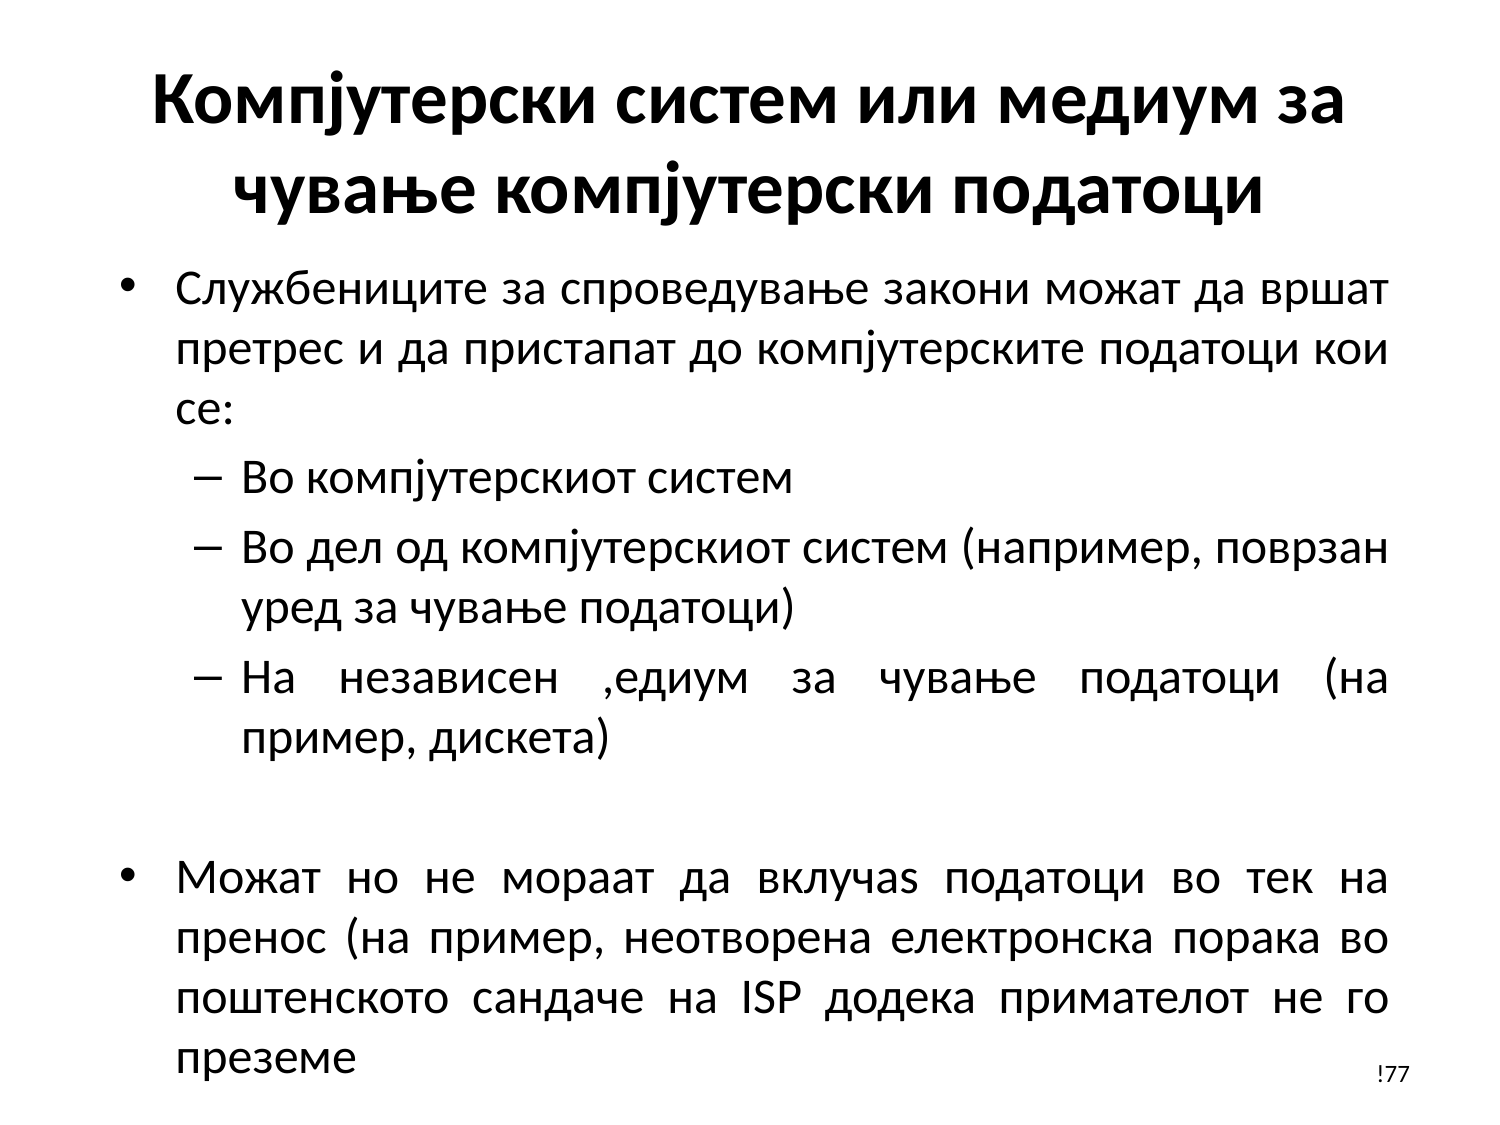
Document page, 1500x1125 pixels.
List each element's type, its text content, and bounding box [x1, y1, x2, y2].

slide_number !77 [1074, 1042, 1425, 1103]
list Службениците за спроведување закони можат да вршат претрес и да пристапат до компјутерските податоци кои се: Во компјутерскиот систем Во дел од компјутерскиот систем (например, поврзан уред за чување податоци) На независен ,едиум за чување податоци (на пример, дискета) Можат но не мораат да вклучаѕ податоци во тек на пренос (на пример, неотворена електронска порака во поштенското сандаче на ISP додека примателот не го преземе [103, 246, 1406, 990]
title Компјутерски систем или медиум за чување компјутерски податоци [74, 44, 1426, 233]
